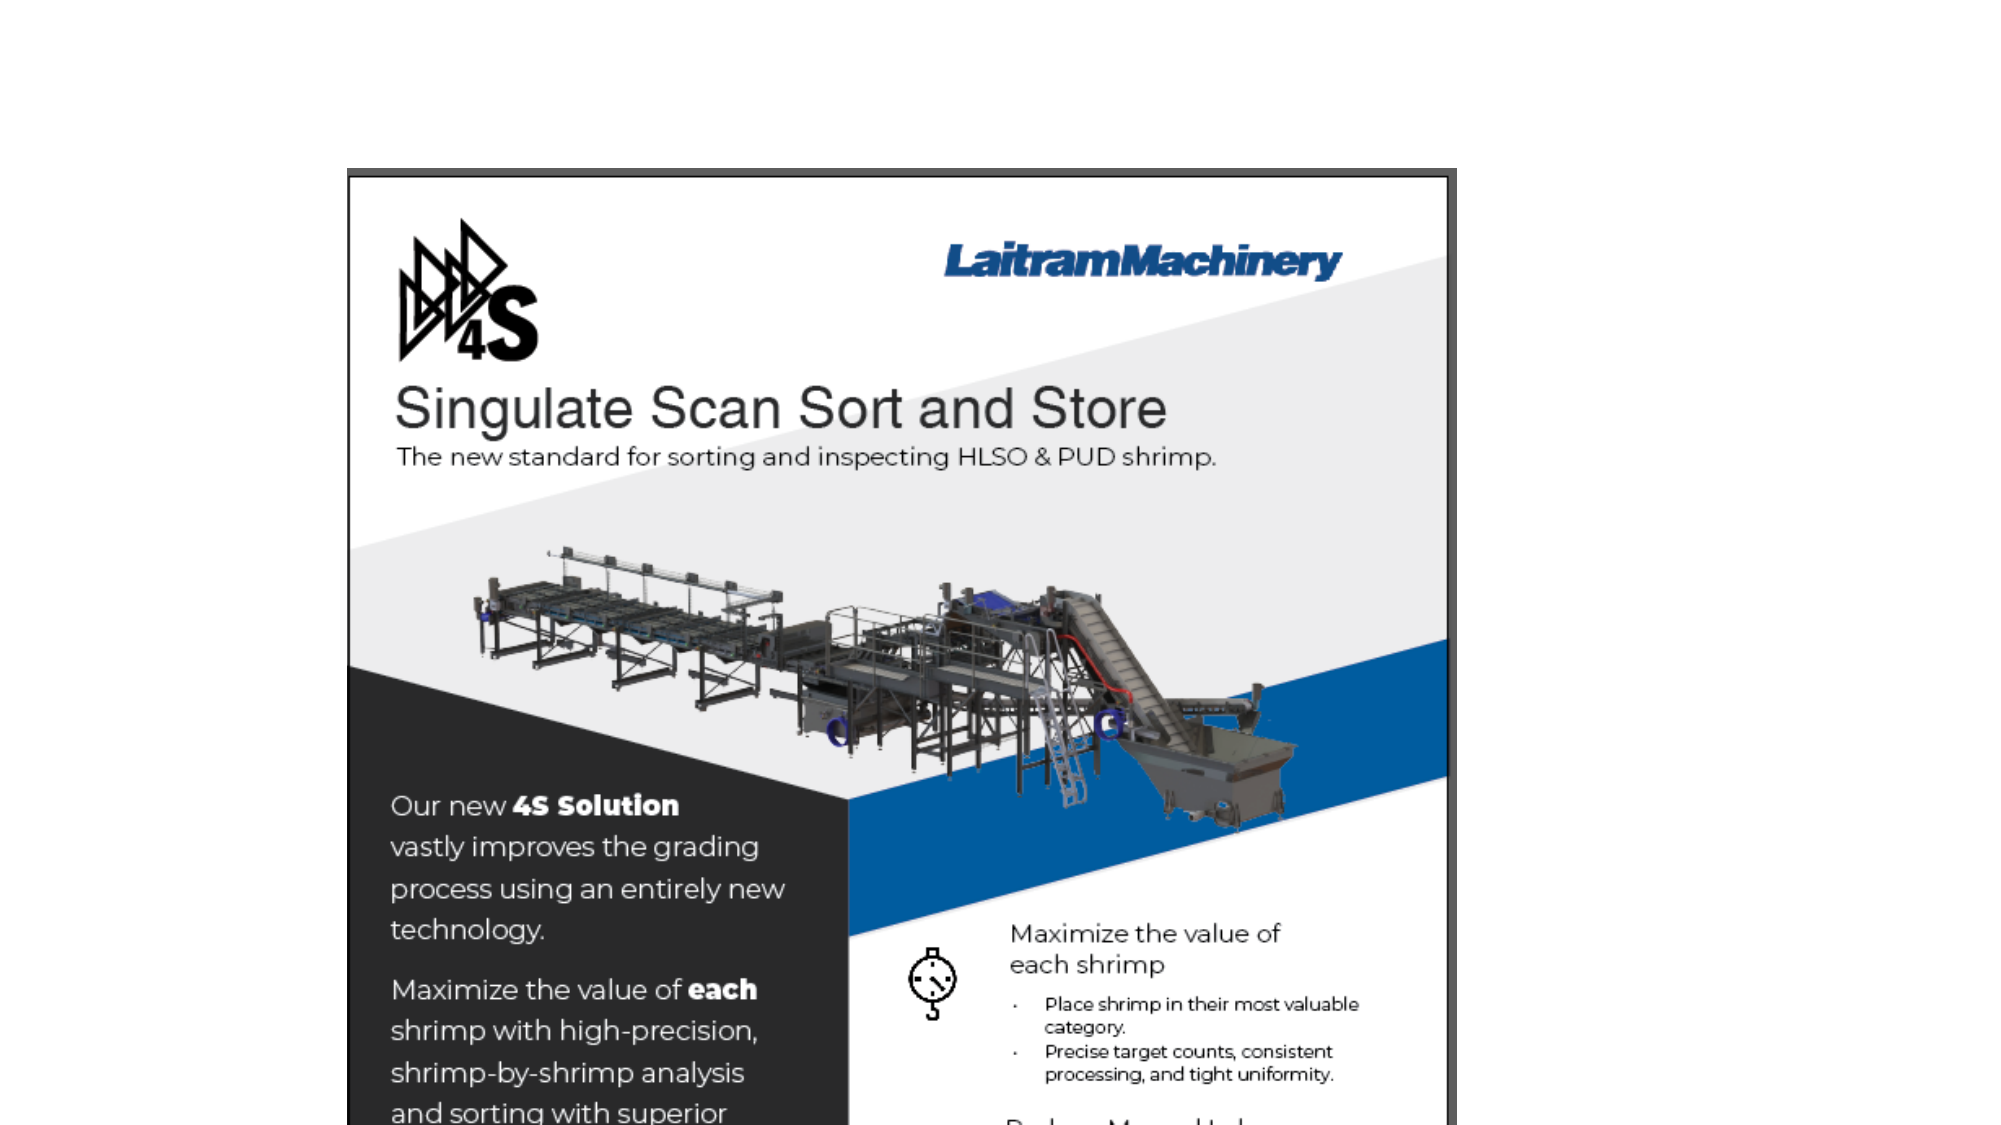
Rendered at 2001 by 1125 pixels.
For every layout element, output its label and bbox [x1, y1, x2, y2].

list [347, 168, 1457, 1125]
